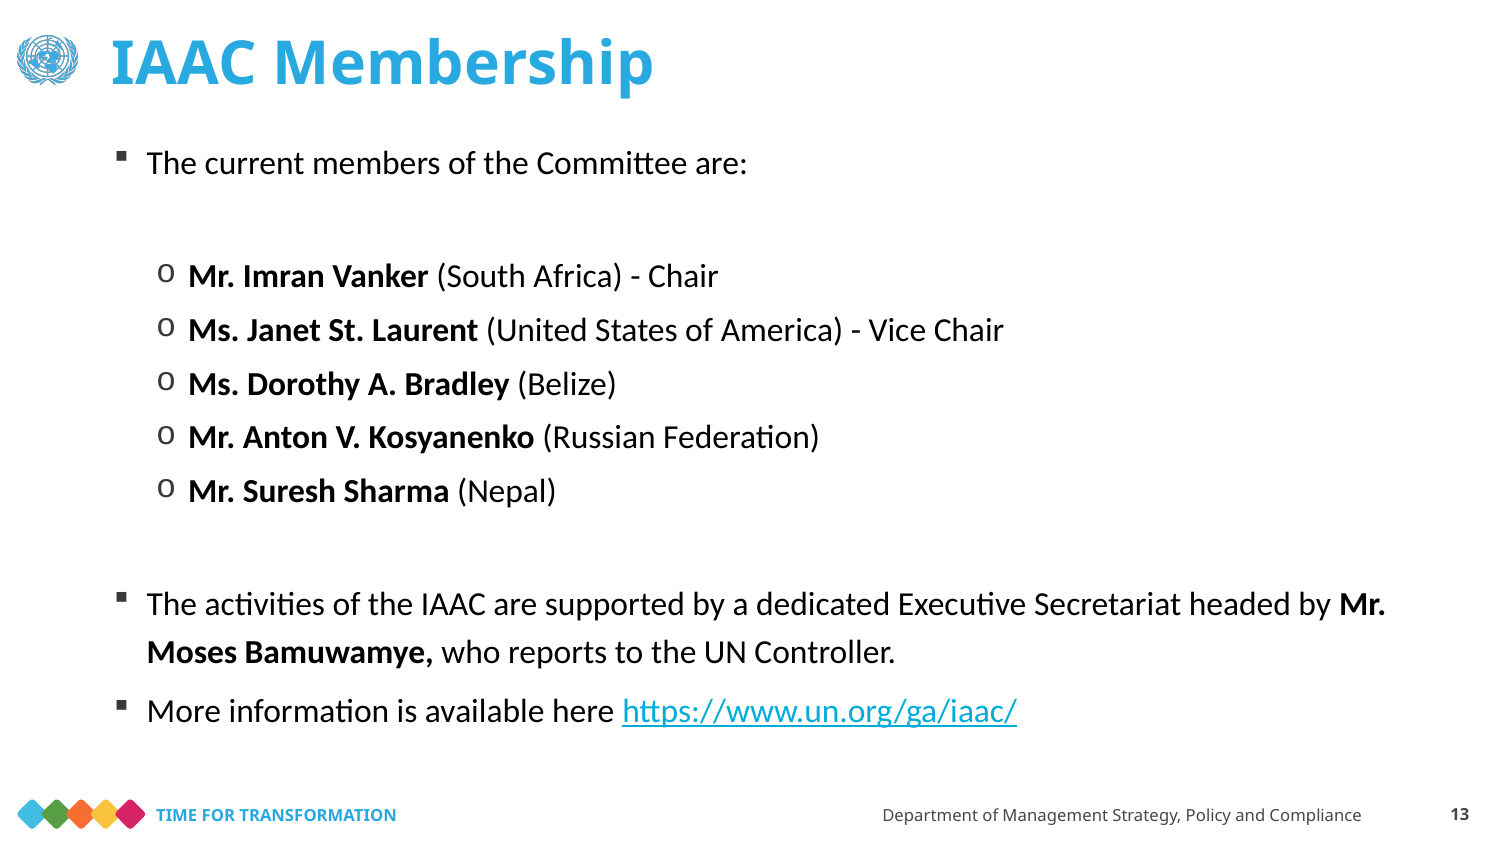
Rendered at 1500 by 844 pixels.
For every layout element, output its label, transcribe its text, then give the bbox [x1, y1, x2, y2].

title IAAC Membership [96, 24, 1418, 106]
footer Department of Management Strategy, Policy and Compliance [640, 792, 1378, 838]
picture [17, 35, 78, 85]
list The current members of the Committee are: Mr. Imran Vanker (South Africa) - Chair Ms. Janet St. Laurent (United States of America) - Vice Chair Ms. Dorothy A. Bradley (Belize) Mr. Anton V. Kosyanenko (Russian Federation) Mr. Suresh Sharma (Nepal) The activities of the IAAC are supported by a dedicated Executive Secretariat headed by Mr. Moses Bamuwamye, who reports to the UN Controller. More information is available here https://www.un.org/ga/iaac/ [96, 125, 1419, 741]
slide_number 13 [1385, 792, 1485, 838]
